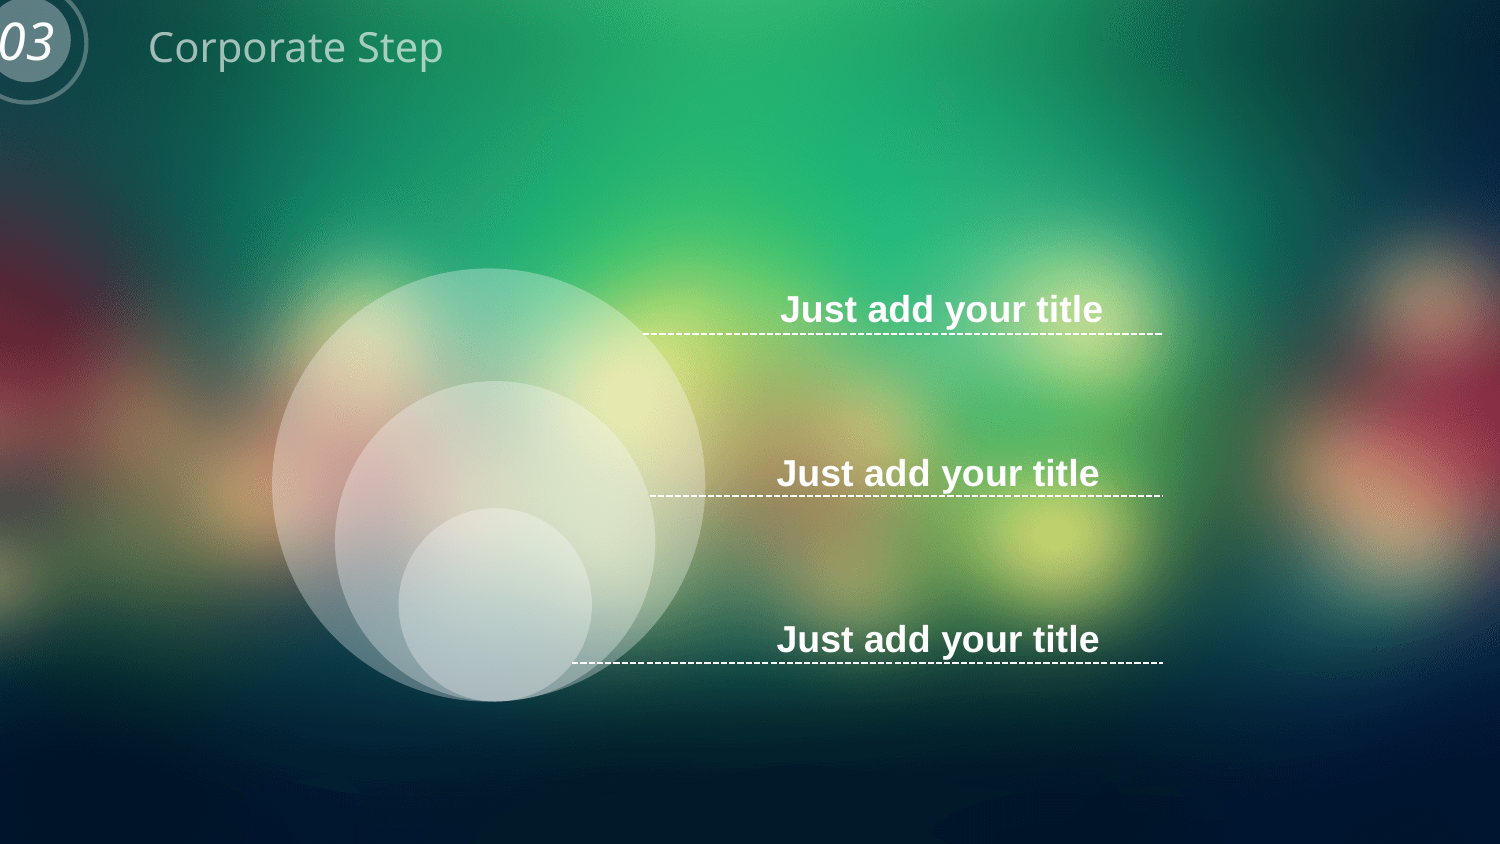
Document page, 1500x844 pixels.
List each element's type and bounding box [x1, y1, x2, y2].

text_box [271, 268, 1176, 702]
text_box [0, 0, 487, 103]
picture [0, 0, 1500, 844]
